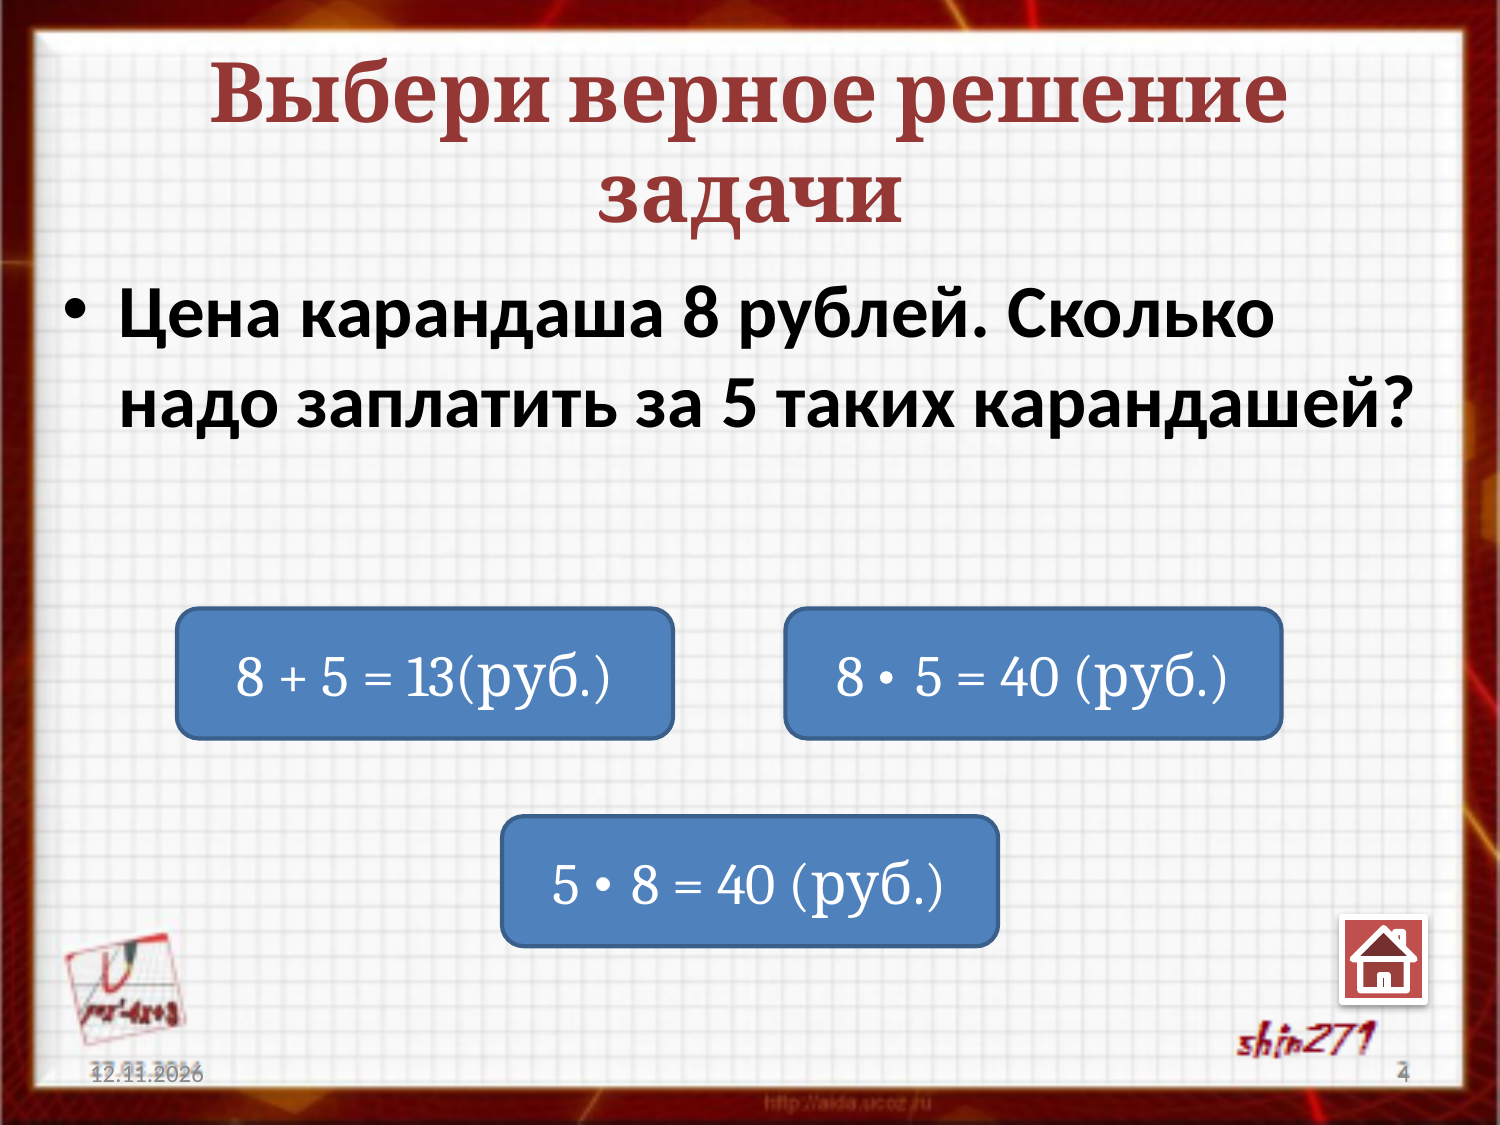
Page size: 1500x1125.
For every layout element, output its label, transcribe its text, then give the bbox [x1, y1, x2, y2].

title Выбери верное решение задачи [75, 45, 1425, 233]
slide_number 4 [1074, 1042, 1425, 1103]
picture [0, 0, 1500, 1125]
list Цена карандаша 8 рублей. Сколько надо заплатить за 5 таких карандашей? [47, 255, 1453, 532]
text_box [501, 815, 999, 947]
text_box [1339, 914, 1428, 1005]
text_box 8 + 5 = 13(руб.) [174, 606, 676, 741]
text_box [785, 608, 1282, 739]
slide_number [75, 1042, 425, 1103]
